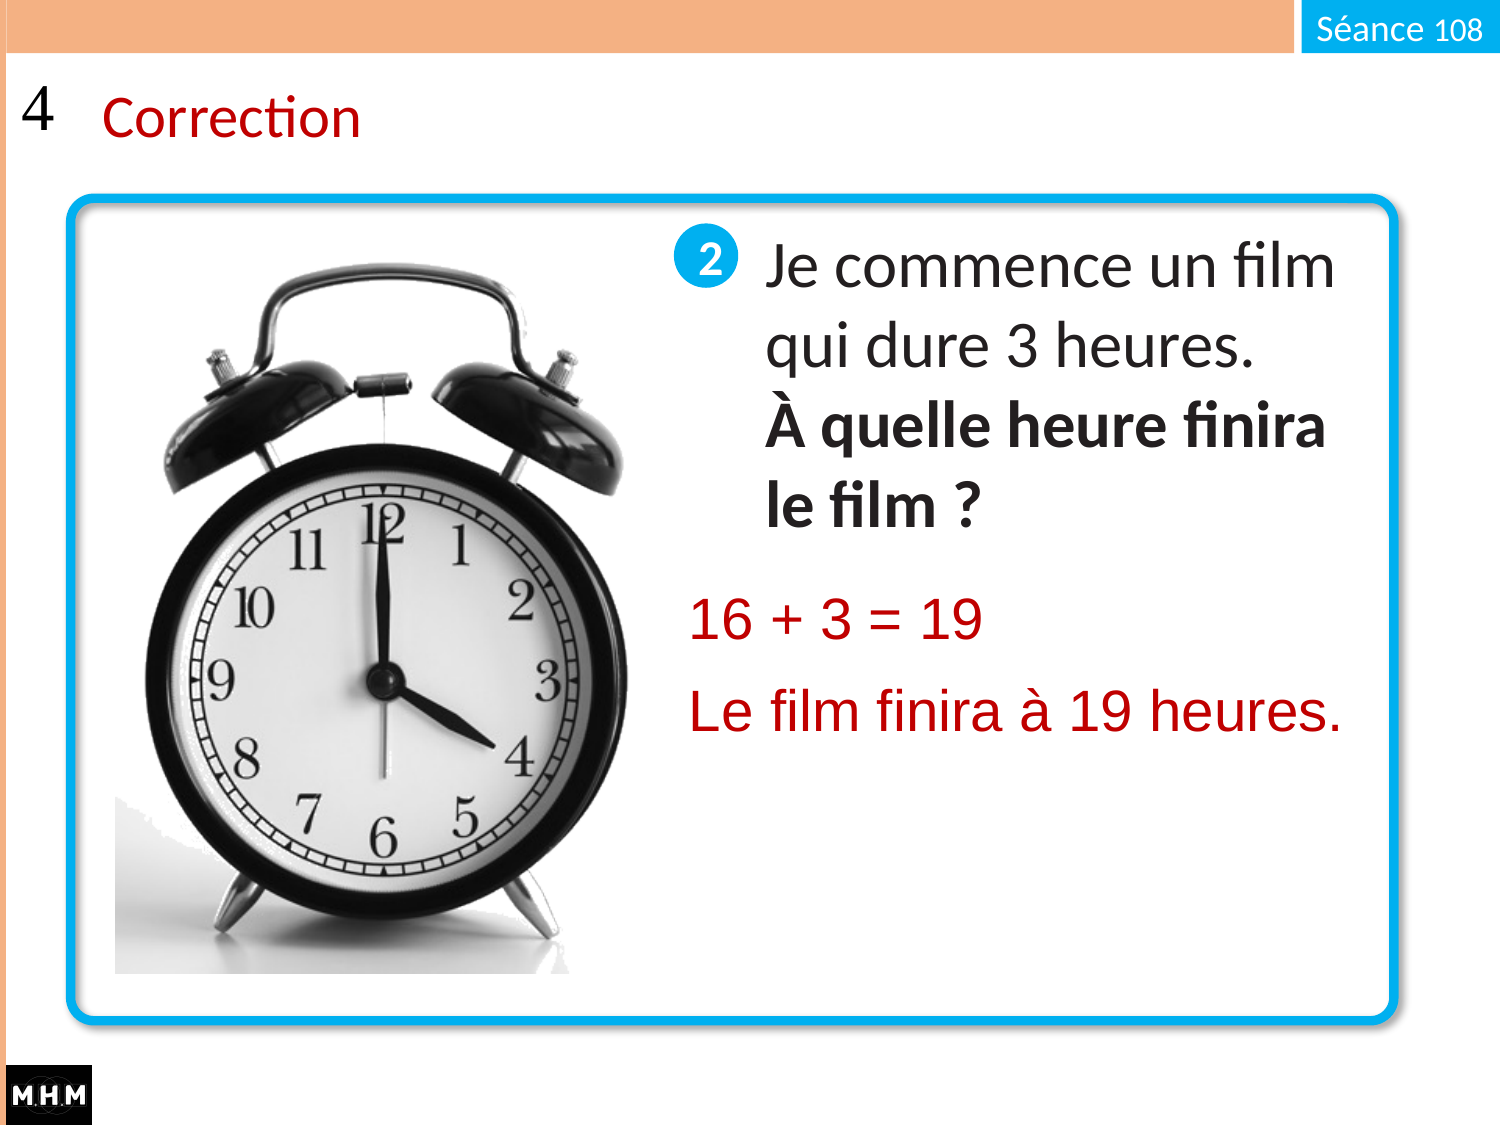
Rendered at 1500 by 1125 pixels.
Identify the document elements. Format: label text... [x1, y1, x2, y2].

text_box 16 + 3 = 19 Le film finira à 19 heures. [673, 568, 1382, 798]
picture [6, 1065, 92, 1125]
title Correction [87, 32, 1382, 158]
text_box [69, 197, 1395, 1022]
picture [114, 228, 668, 974]
text_box Je commence un film qui dure 3 heures. À quelle heure finira le film ? [749, 213, 1370, 545]
text_box 2 [672, 222, 740, 289]
